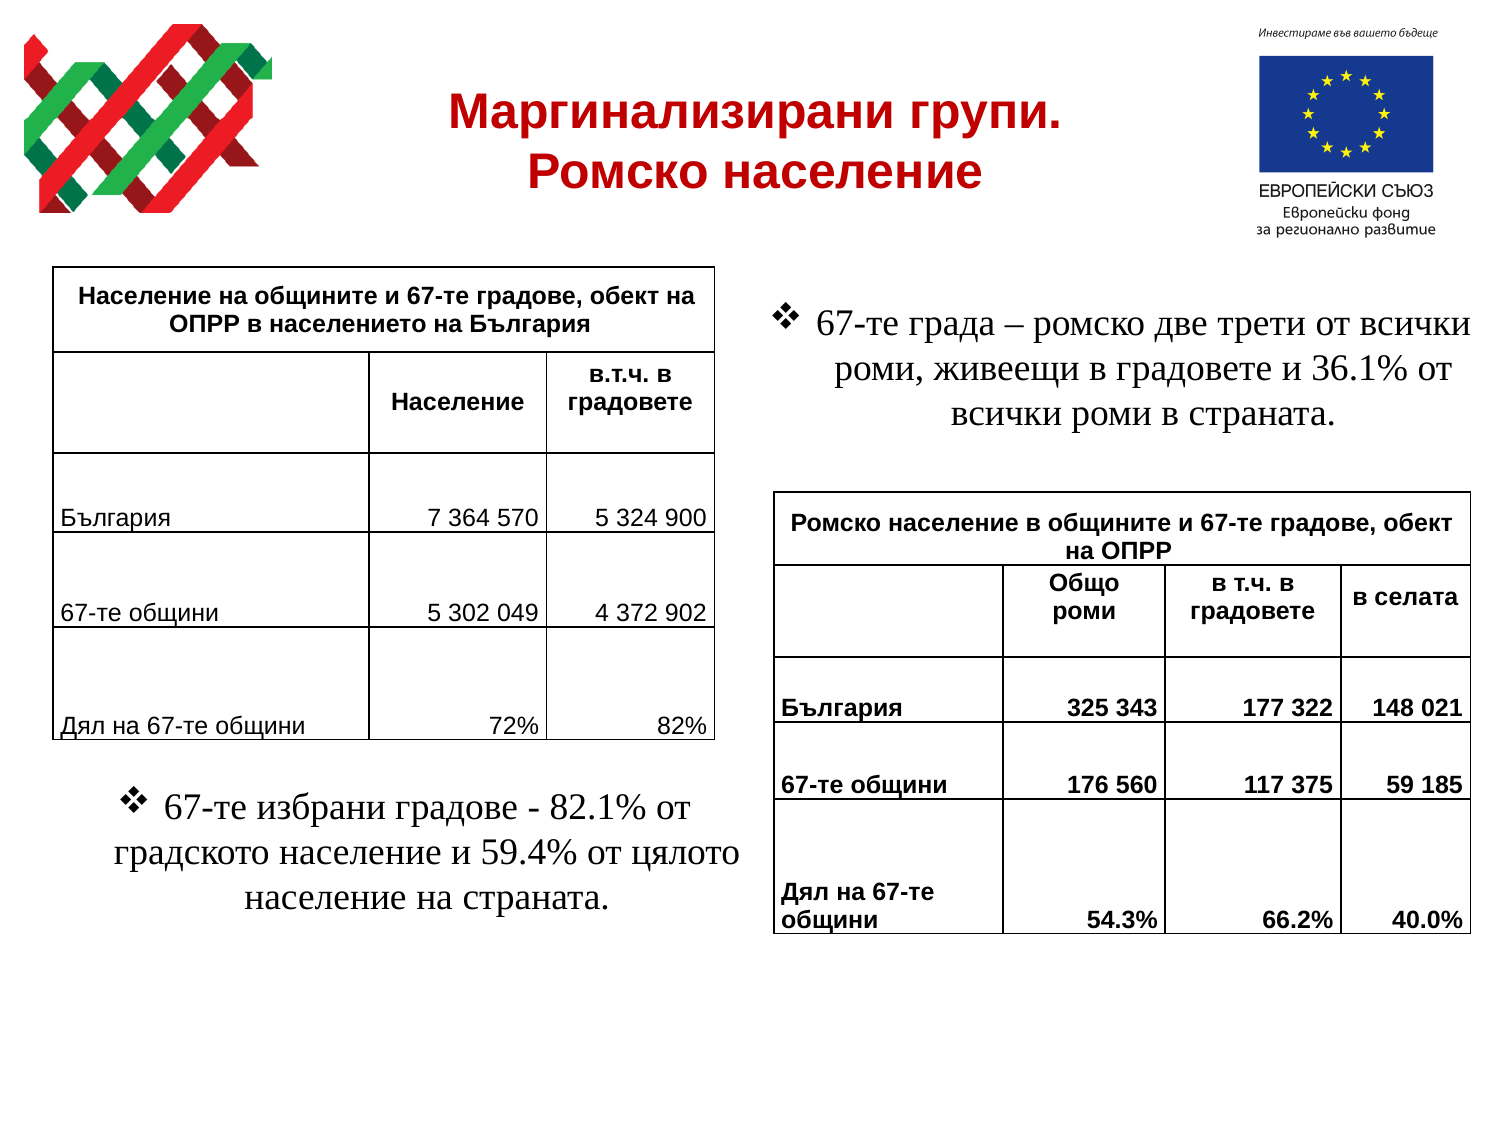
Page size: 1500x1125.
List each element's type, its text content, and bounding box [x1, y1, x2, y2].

table_cell в.т.ч. в градовете [547, 353, 714, 452]
table_cell [775, 566, 1002, 656]
table_header Население на общините и 67-те градове, обект на ОПРР в населението на България [54, 268, 714, 351]
text_box 67-те града – ромско две трети от всички роми, живеещи в градовете и 36.1% от всички роми в страната. [745, 290, 1496, 441]
picture [24, 24, 272, 213]
table_header Ромско население в общините и 67-те градове, обект на ОПРР [775, 493, 1470, 564]
table_cell 177 322 [1166, 658, 1340, 721]
table_cell [54, 353, 368, 452]
table_cell в селата [1342, 566, 1470, 656]
table_cell 54.3% [1004, 800, 1164, 933]
text_box 67-те избрани градове - 82.1% от градското население и 59.4% от цялото население на страната. [29, 775, 779, 925]
table_cell 5 302 049 [370, 533, 546, 626]
table_cell България [775, 658, 1002, 721]
table_cell Население [370, 353, 546, 452]
table_cell 67-те общини [775, 723, 1002, 798]
table_cell 7 364 570 [370, 454, 546, 531]
picture [1257, 27, 1438, 238]
table_cell 72% [370, 628, 546, 739]
table_cell 67-те общини [54, 533, 368, 626]
table_cell 40.0% [1342, 800, 1470, 933]
table_cell в т.ч. в градовете [1166, 566, 1340, 656]
table_cell Дял на 67-те общини [775, 800, 1002, 933]
table_cell Дял на 67-те общини [54, 628, 368, 739]
table_cell 325 343 [1004, 658, 1164, 721]
table_cell 5 324 900 [547, 454, 714, 531]
table_cell 82% [547, 628, 714, 739]
table_cell 66.2% [1166, 800, 1340, 933]
table_cell 4 372 902 [547, 533, 714, 626]
table_cell 117 375 [1166, 723, 1340, 798]
table_cell България [54, 454, 368, 531]
table_cell Общо роми [1004, 566, 1164, 656]
table_cell 148 021 [1342, 658, 1470, 721]
title Маргинализирани групи. Ромско население [289, 45, 1223, 233]
table_cell 176 560 [1004, 723, 1164, 798]
table_cell 59 185 [1342, 723, 1470, 798]
